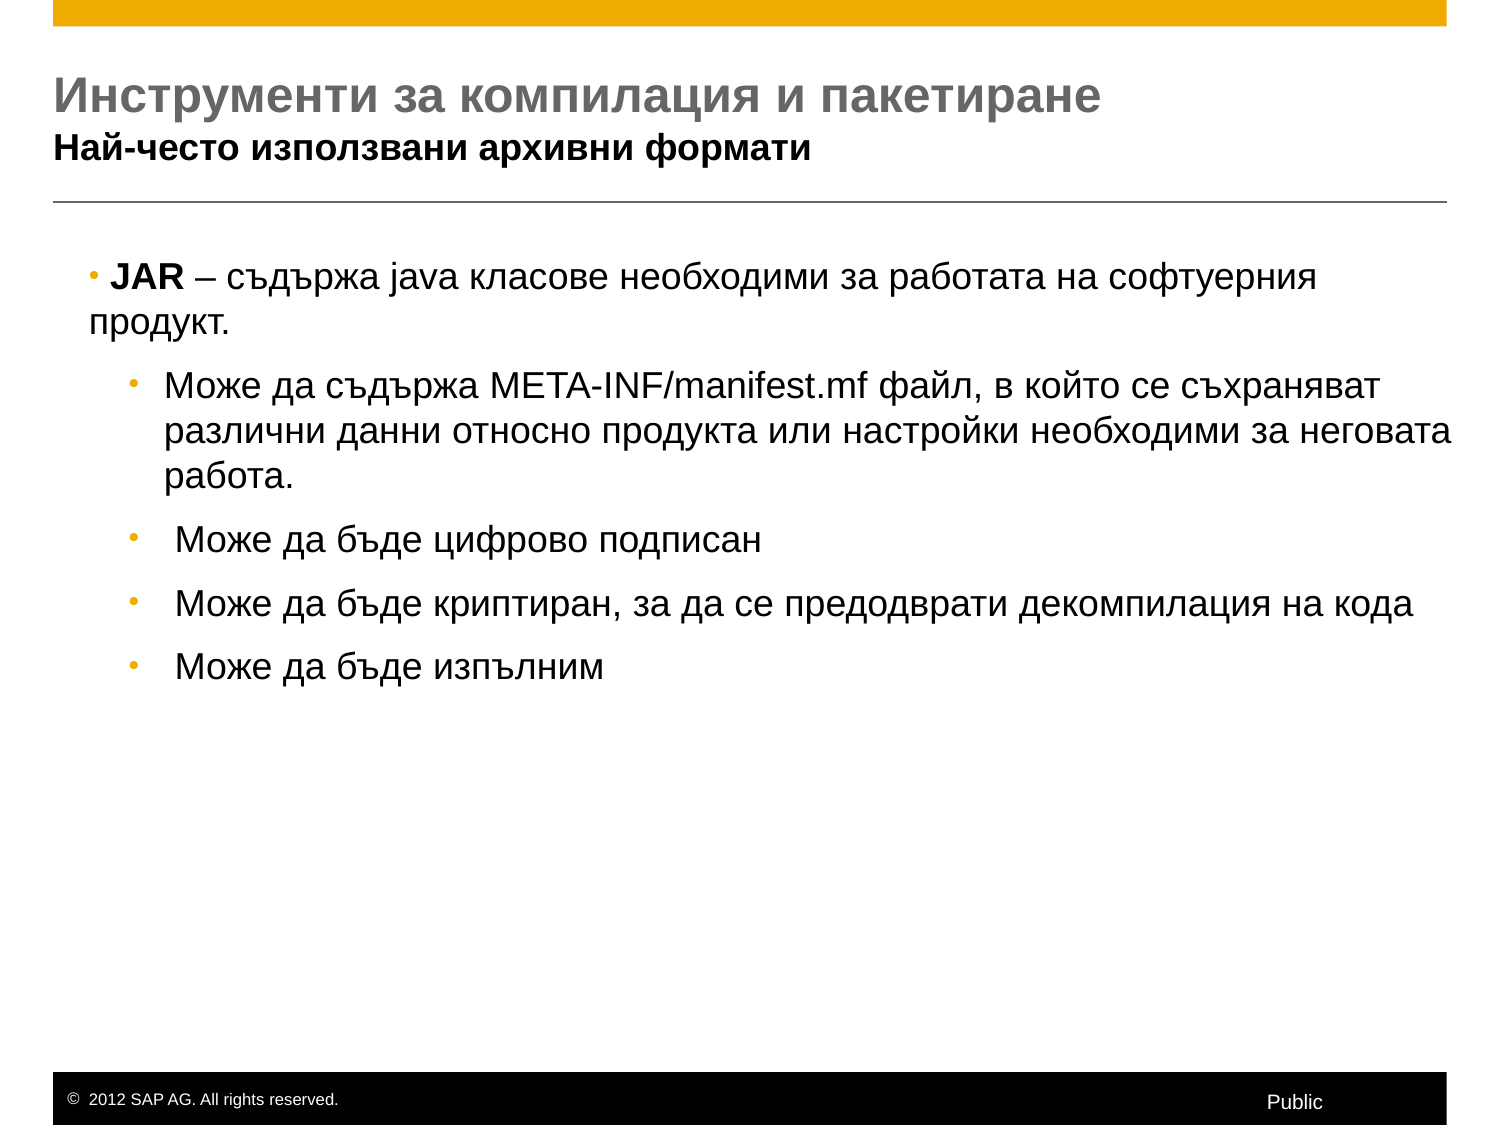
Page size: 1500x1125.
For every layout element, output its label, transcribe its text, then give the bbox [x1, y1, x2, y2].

text_box JAR – съдържа java класове необходими за работата на софтуерния продукт. Може да съдържа META-INF/manifest.mf файл, в който се съхраняват различни данни относно продукта или настройки необходими за неговата работа. Може да бъде цифрово подписан Може да бъде криптиран, за да се предодврати декомпилация на кода Може да бъде изпълним [89, 252, 1461, 688]
title Инструменти за компилация и пакетиране Най-често използвани архивни формати [53, 53, 1447, 178]
